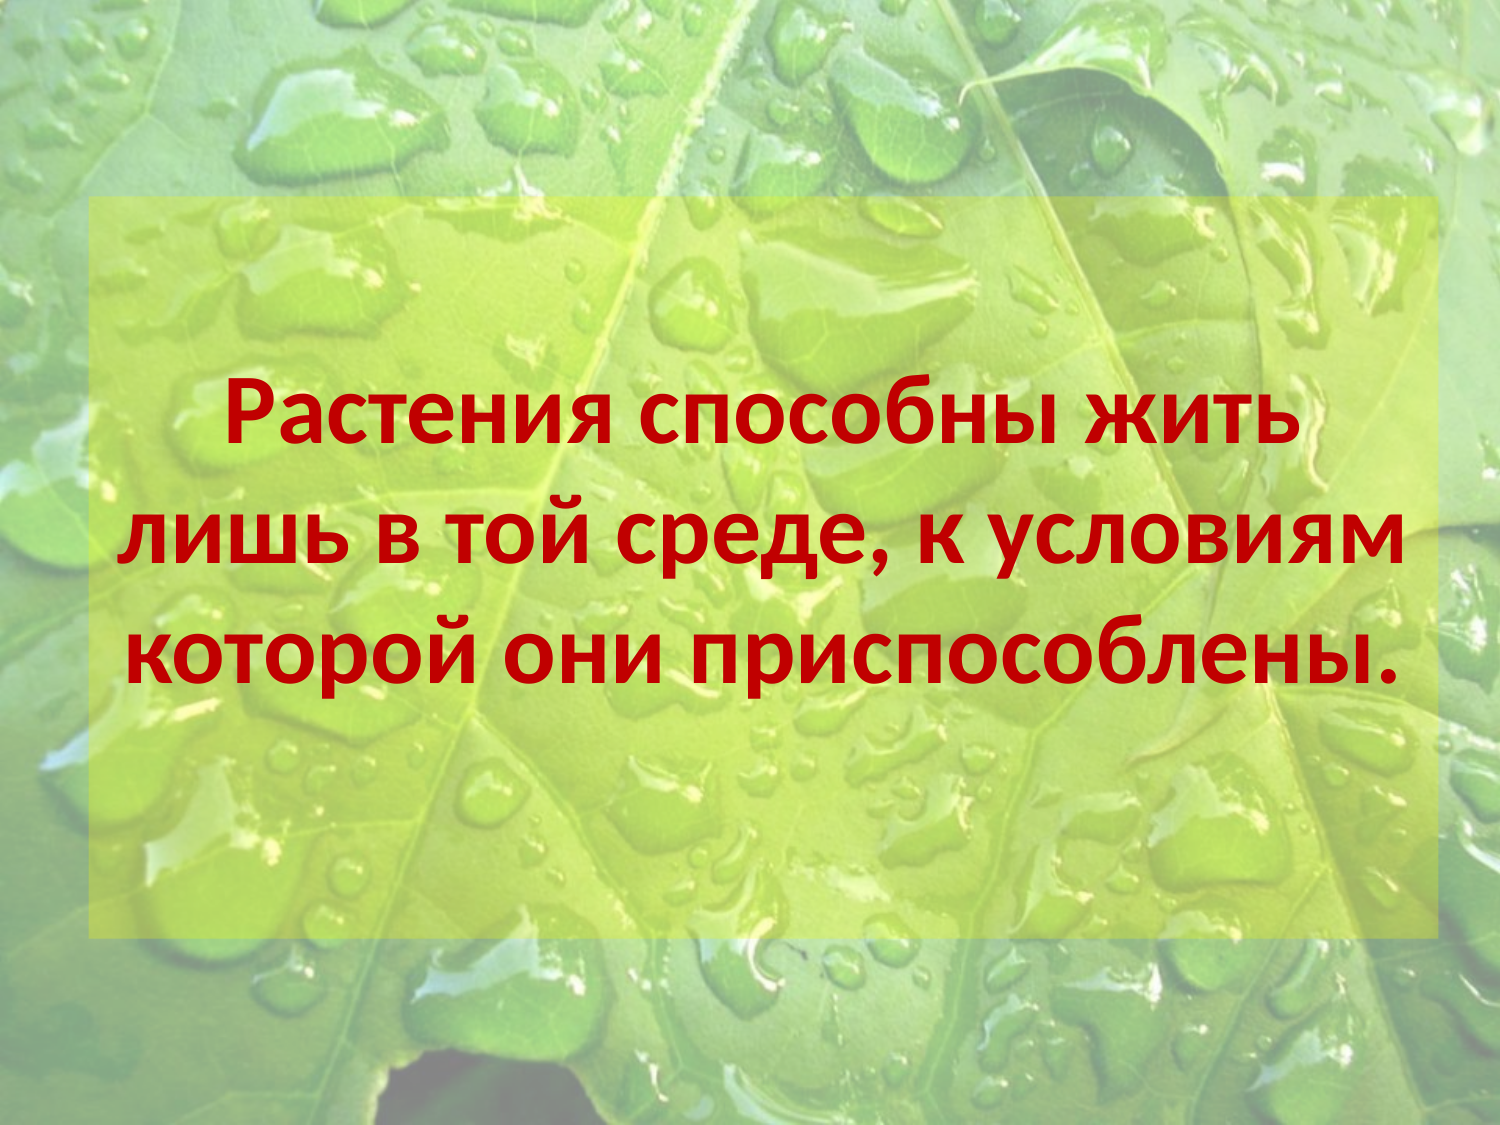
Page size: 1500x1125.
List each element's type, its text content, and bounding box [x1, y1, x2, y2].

list Растения способны жить лишь в той среде, к условиям которой они приспособлены. [88, 196, 1439, 939]
